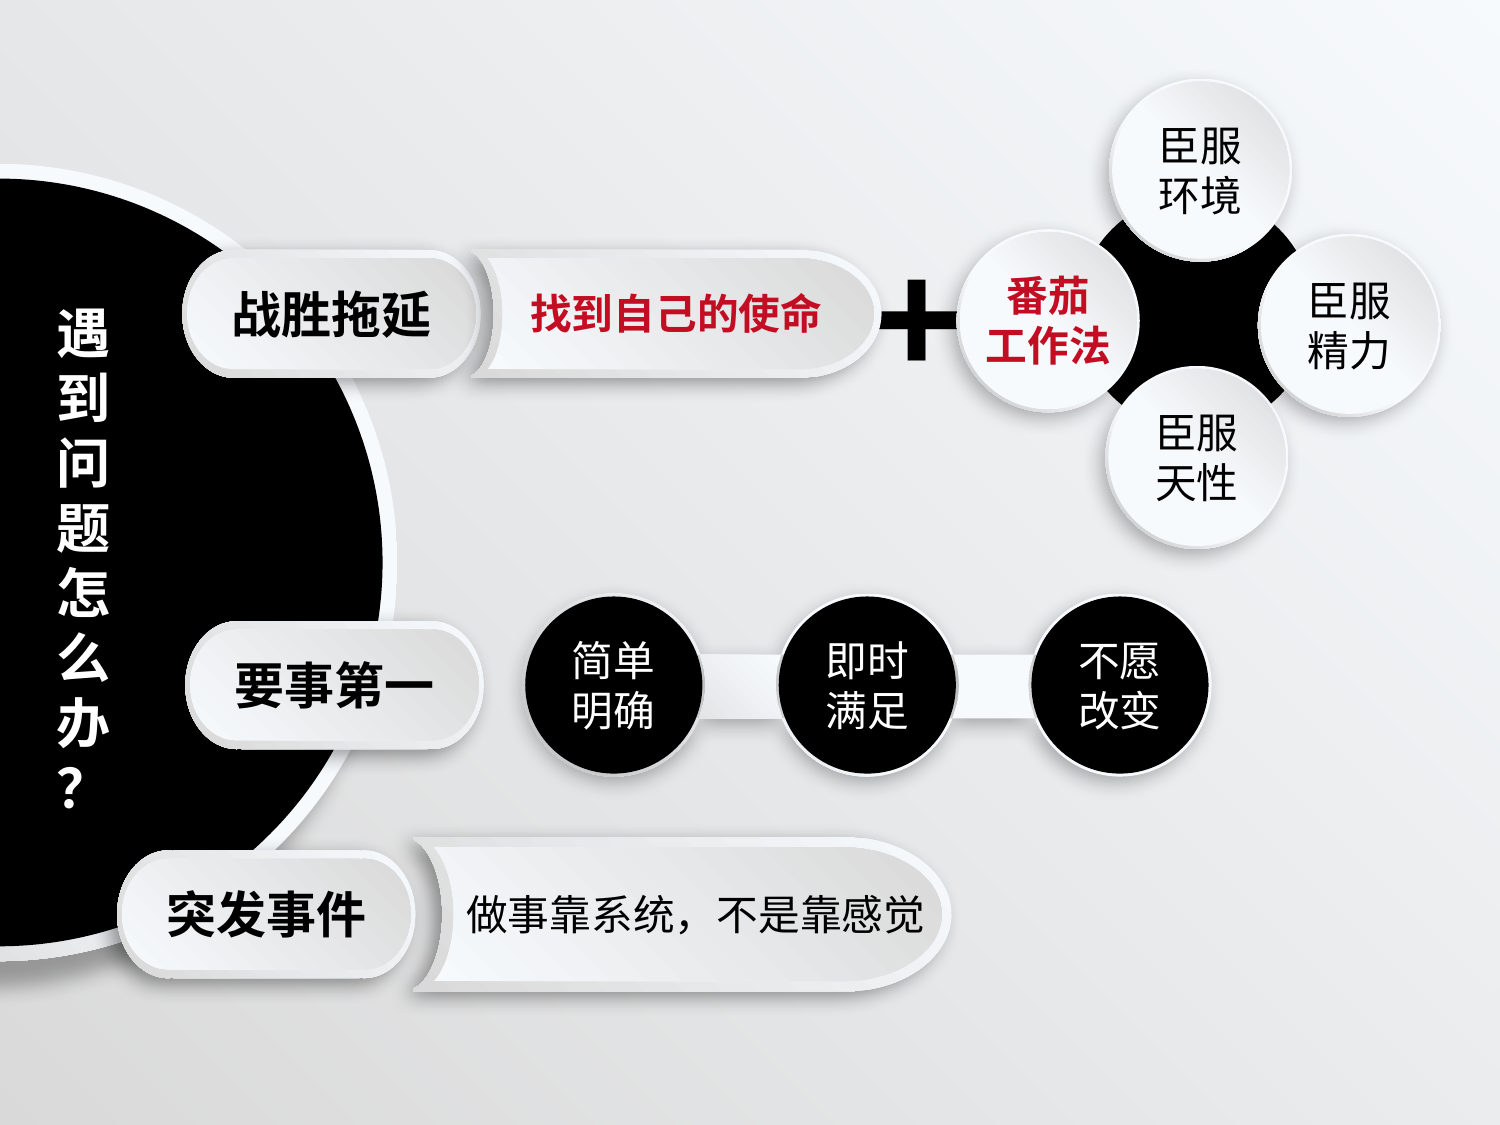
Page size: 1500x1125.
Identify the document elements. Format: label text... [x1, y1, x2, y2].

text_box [182, 249, 471, 378]
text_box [522, 593, 1212, 777]
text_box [0, 163, 398, 962]
text_box + [854, 205, 956, 420]
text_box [117, 850, 413, 979]
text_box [471, 249, 882, 378]
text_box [413, 837, 952, 992]
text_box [185, 621, 484, 750]
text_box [956, 78, 1442, 549]
